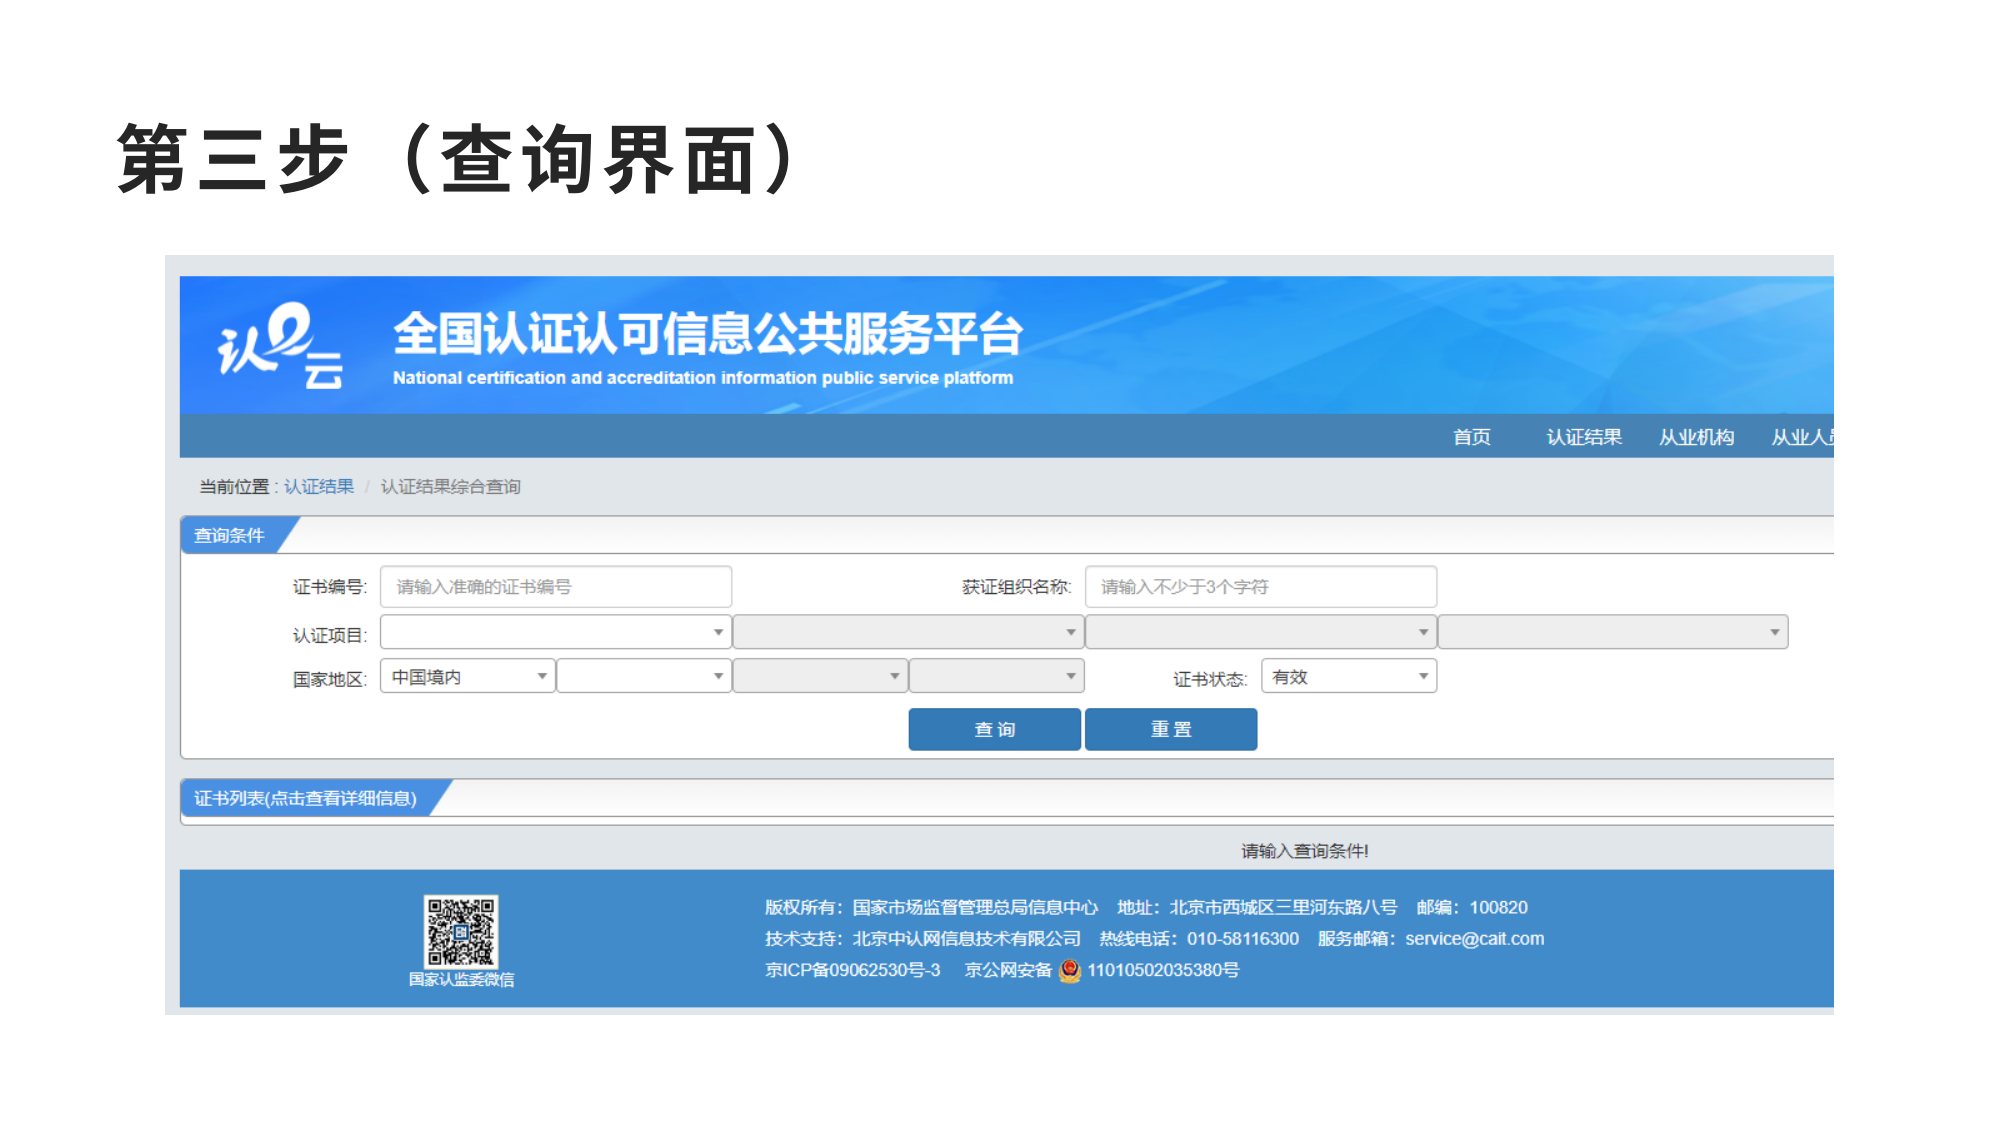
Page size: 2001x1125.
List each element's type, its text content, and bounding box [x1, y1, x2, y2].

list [164, 255, 1834, 1015]
title 第三步（查询界面） [99, 99, 1900, 216]
